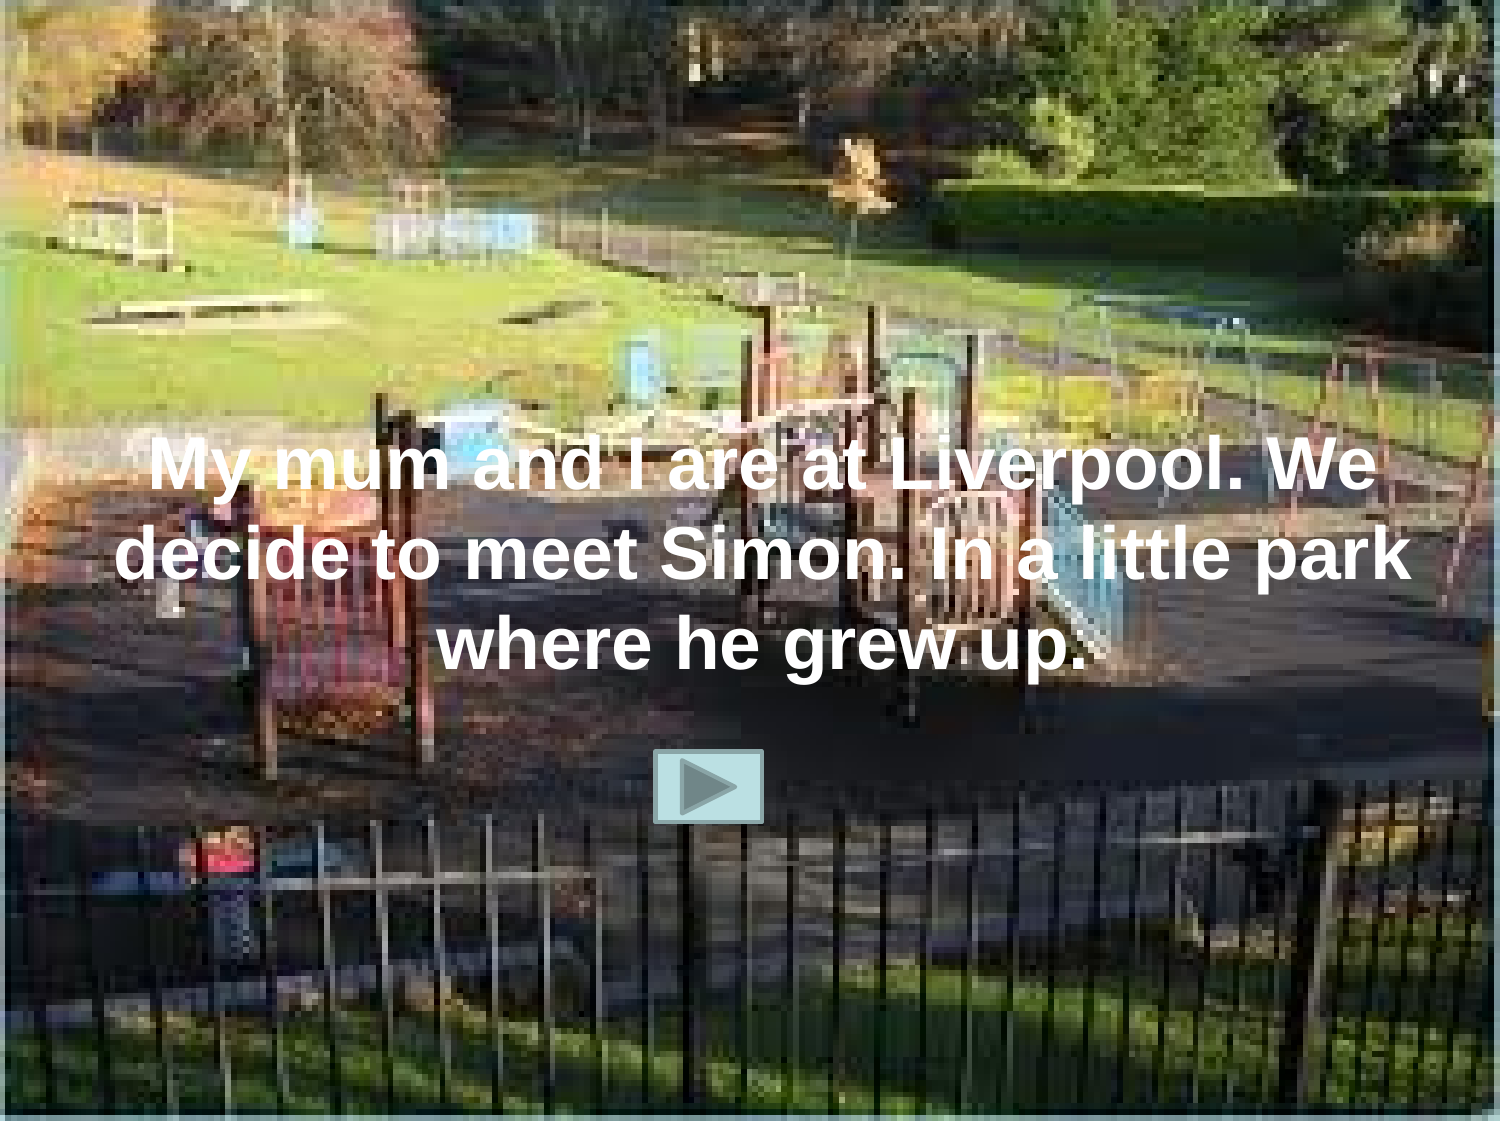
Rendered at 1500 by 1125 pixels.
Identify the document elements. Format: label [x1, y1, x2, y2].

list [0, 0, 1500, 1121]
